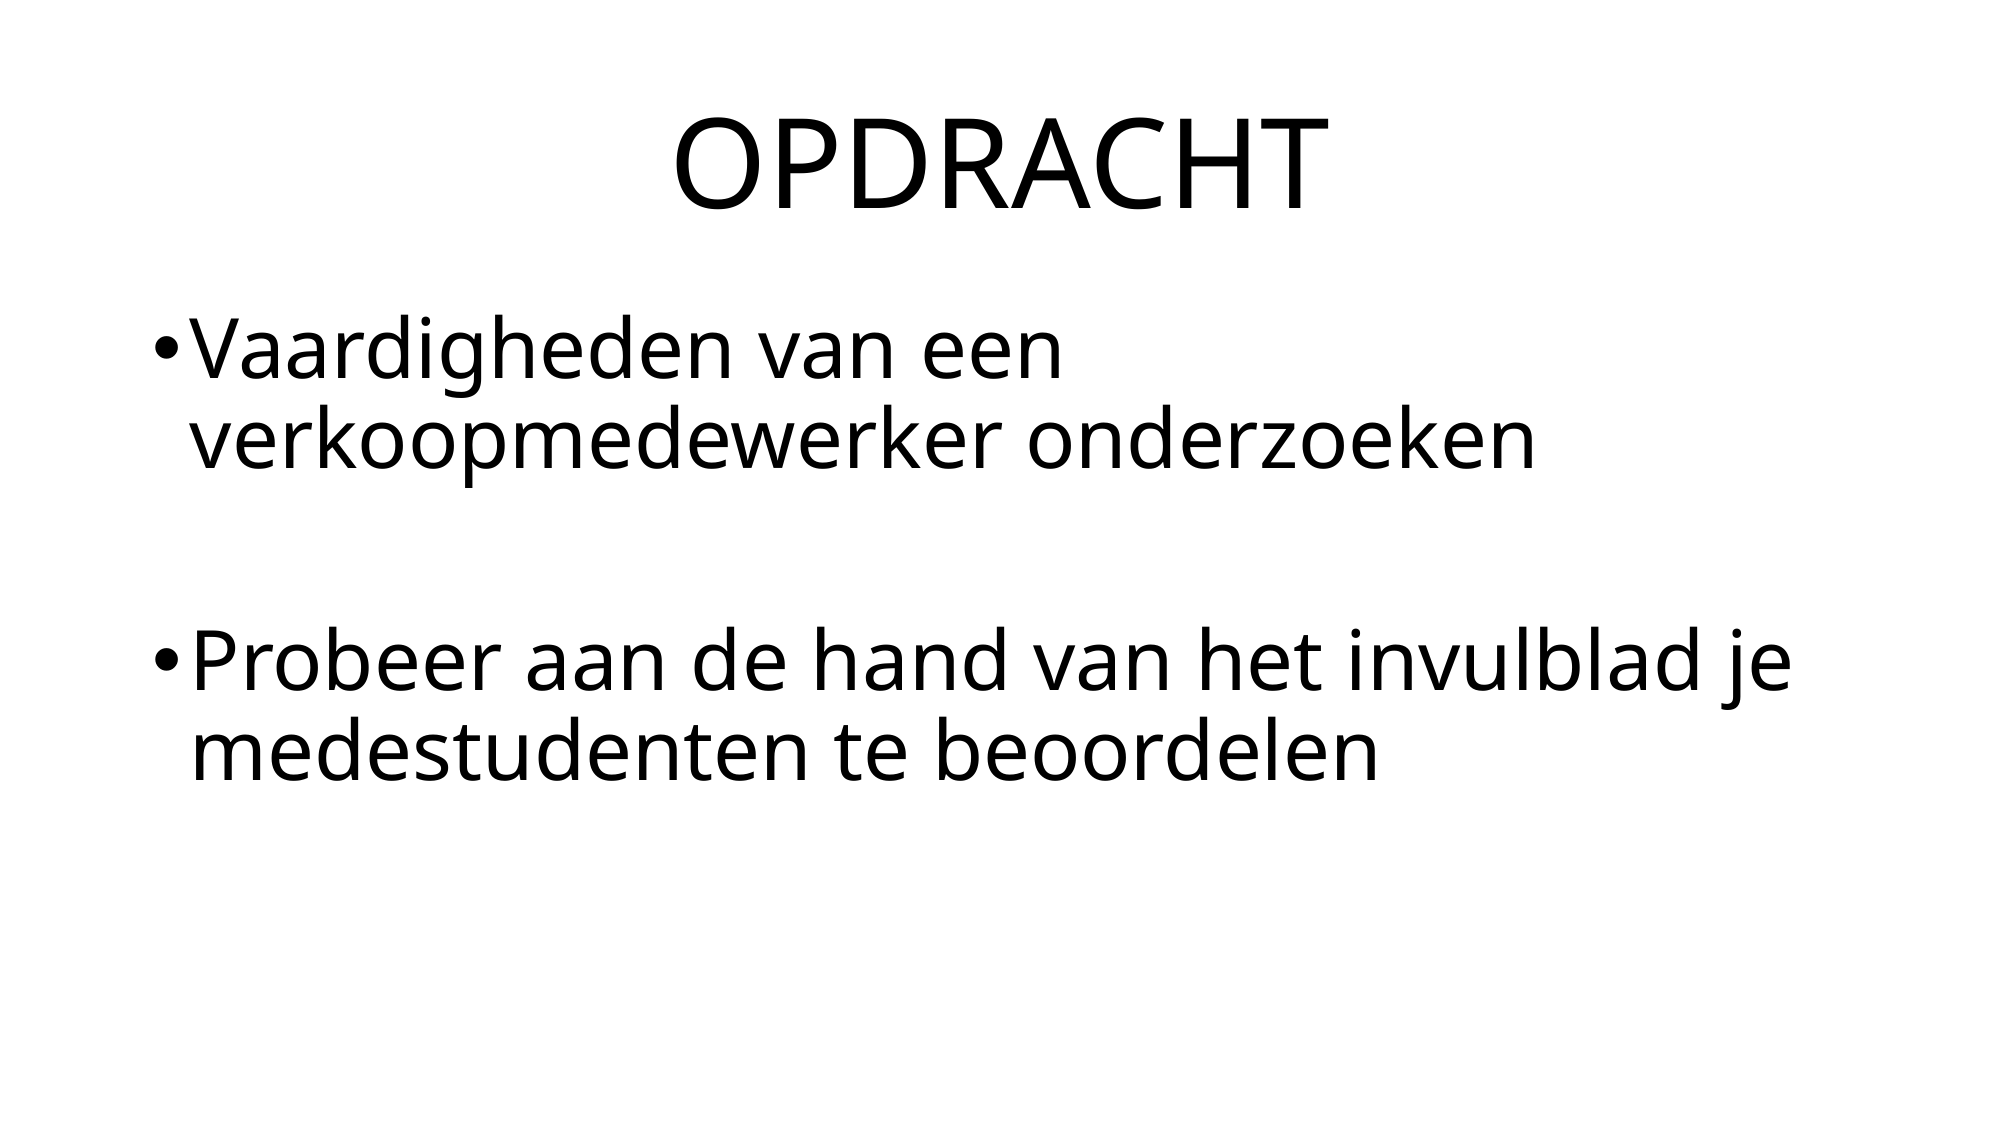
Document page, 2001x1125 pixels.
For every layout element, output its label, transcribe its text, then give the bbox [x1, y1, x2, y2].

list Vaardigheden van een verkoopmedewerker onderzoeken Probeer aan de hand van het invulblad je medestudenten te beoordelen [137, 299, 1863, 1014]
title OPDRACHT [137, 59, 1863, 278]
